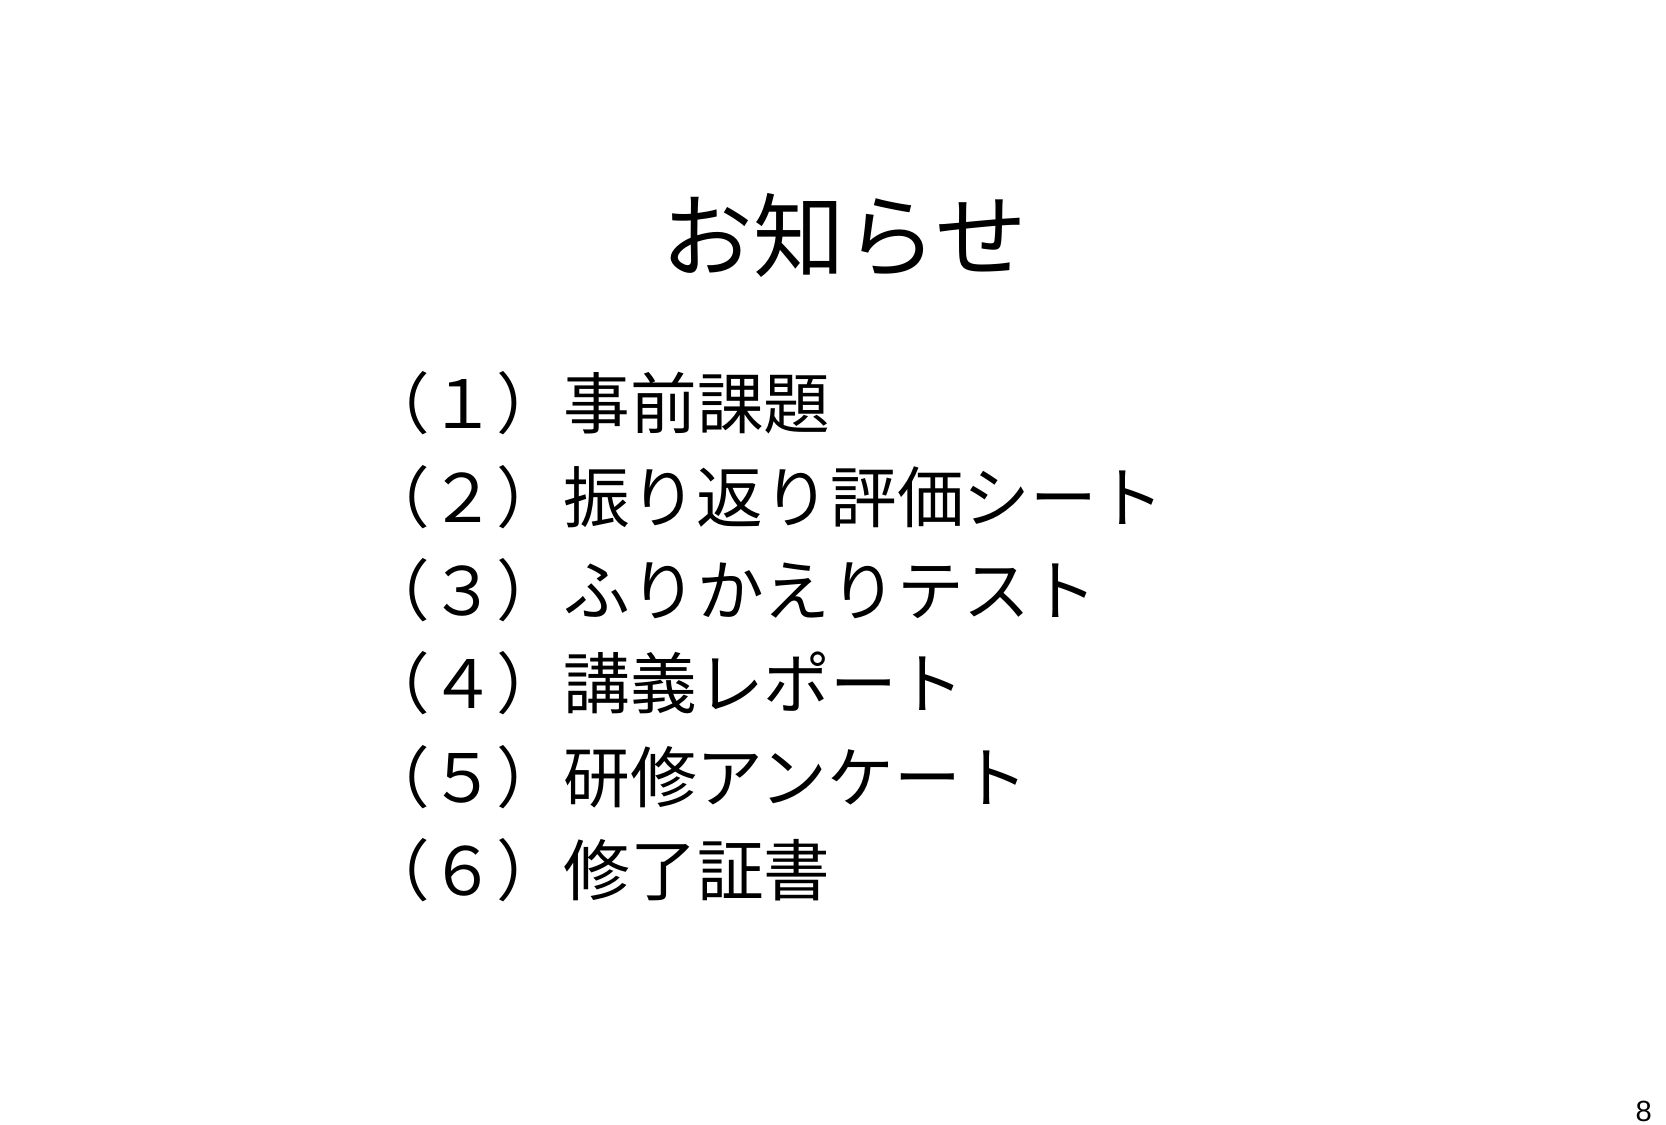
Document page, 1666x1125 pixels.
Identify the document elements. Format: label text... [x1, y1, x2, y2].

slide_number 8 [1278, 1084, 1666, 1125]
subtitle （１）事前課題 （２）振り返り評価シート （３）ふりかえりテスト （４）講義レポート （５）研修アンケート （６）修了証書 [348, 354, 1399, 988]
title お知らせ [206, 113, 1482, 355]
